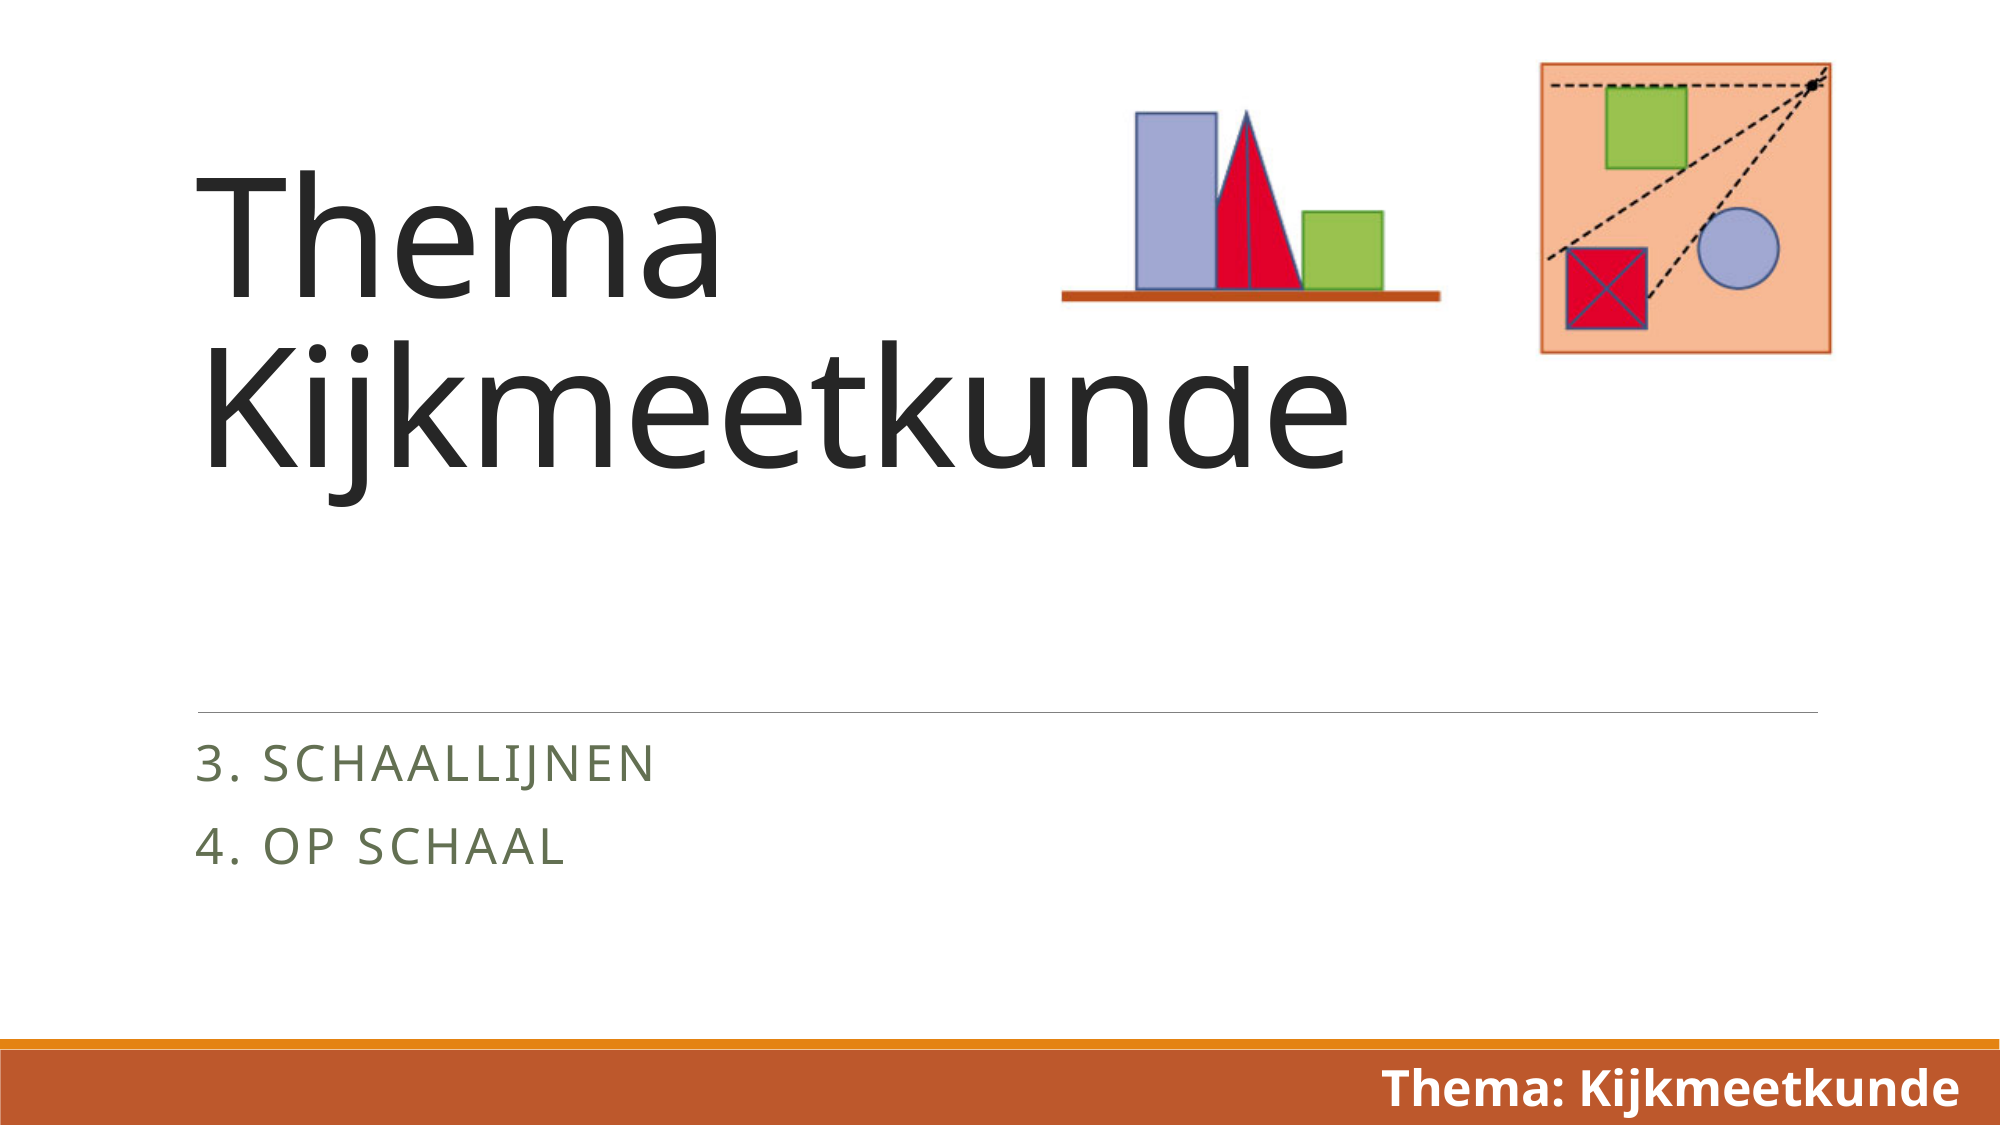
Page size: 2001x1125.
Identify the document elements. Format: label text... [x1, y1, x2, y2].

subtitle 3. Schaallijnen 4. Op schaal [180, 730, 1831, 919]
title Thema Kijkmeetkunde [180, 124, 1830, 710]
picture [1047, 47, 1844, 366]
text_box Thema: Kijkmeetkunde [1356, 1049, 1986, 1124]
